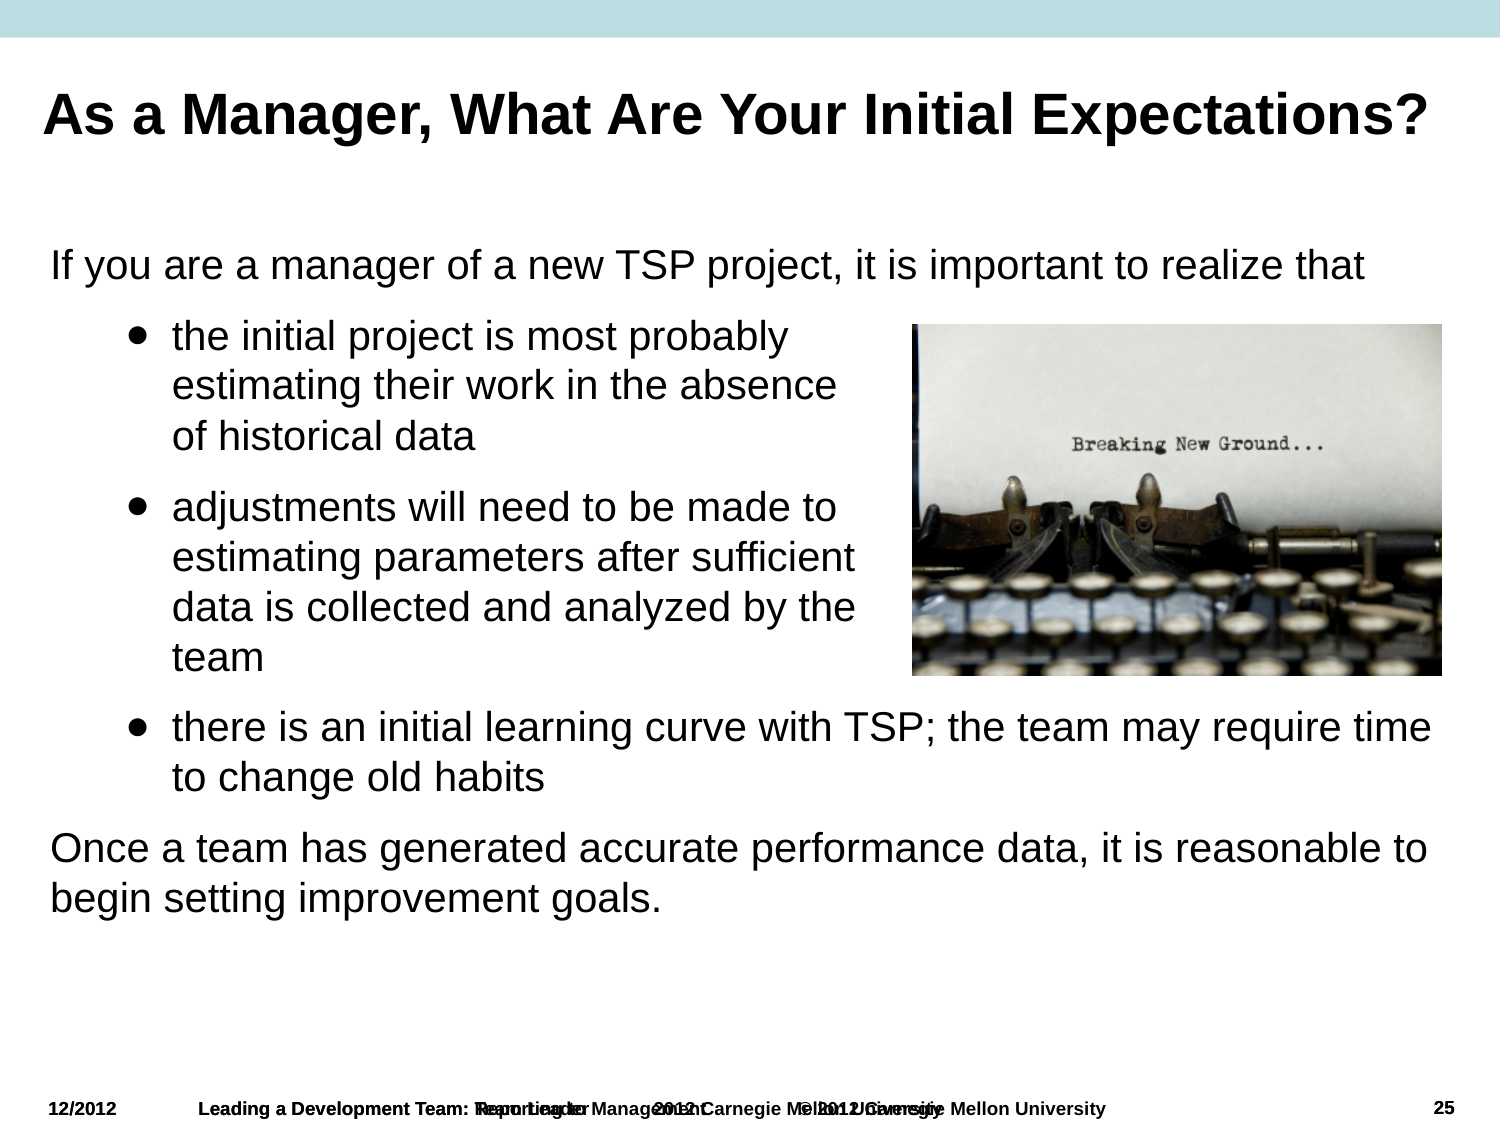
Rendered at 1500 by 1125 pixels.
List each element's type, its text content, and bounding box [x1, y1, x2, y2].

picture [912, 324, 1443, 676]
title As a Manager, What Are Your Initial Expectations? [42, 89, 1463, 203]
list If you are a manager of a new TSP project, it is important to realize that the initial project is most probably estimating their work in the absence of historical data adjustments will need to be made to estimating parameters after sufficient data is collected and analyzed by the team there is an initial learning curve with TSP; the team may require time to change old habits Once a team has generated accurate performance data, it is reasonable to begin setting improvement goals. [50, 237, 1437, 850]
